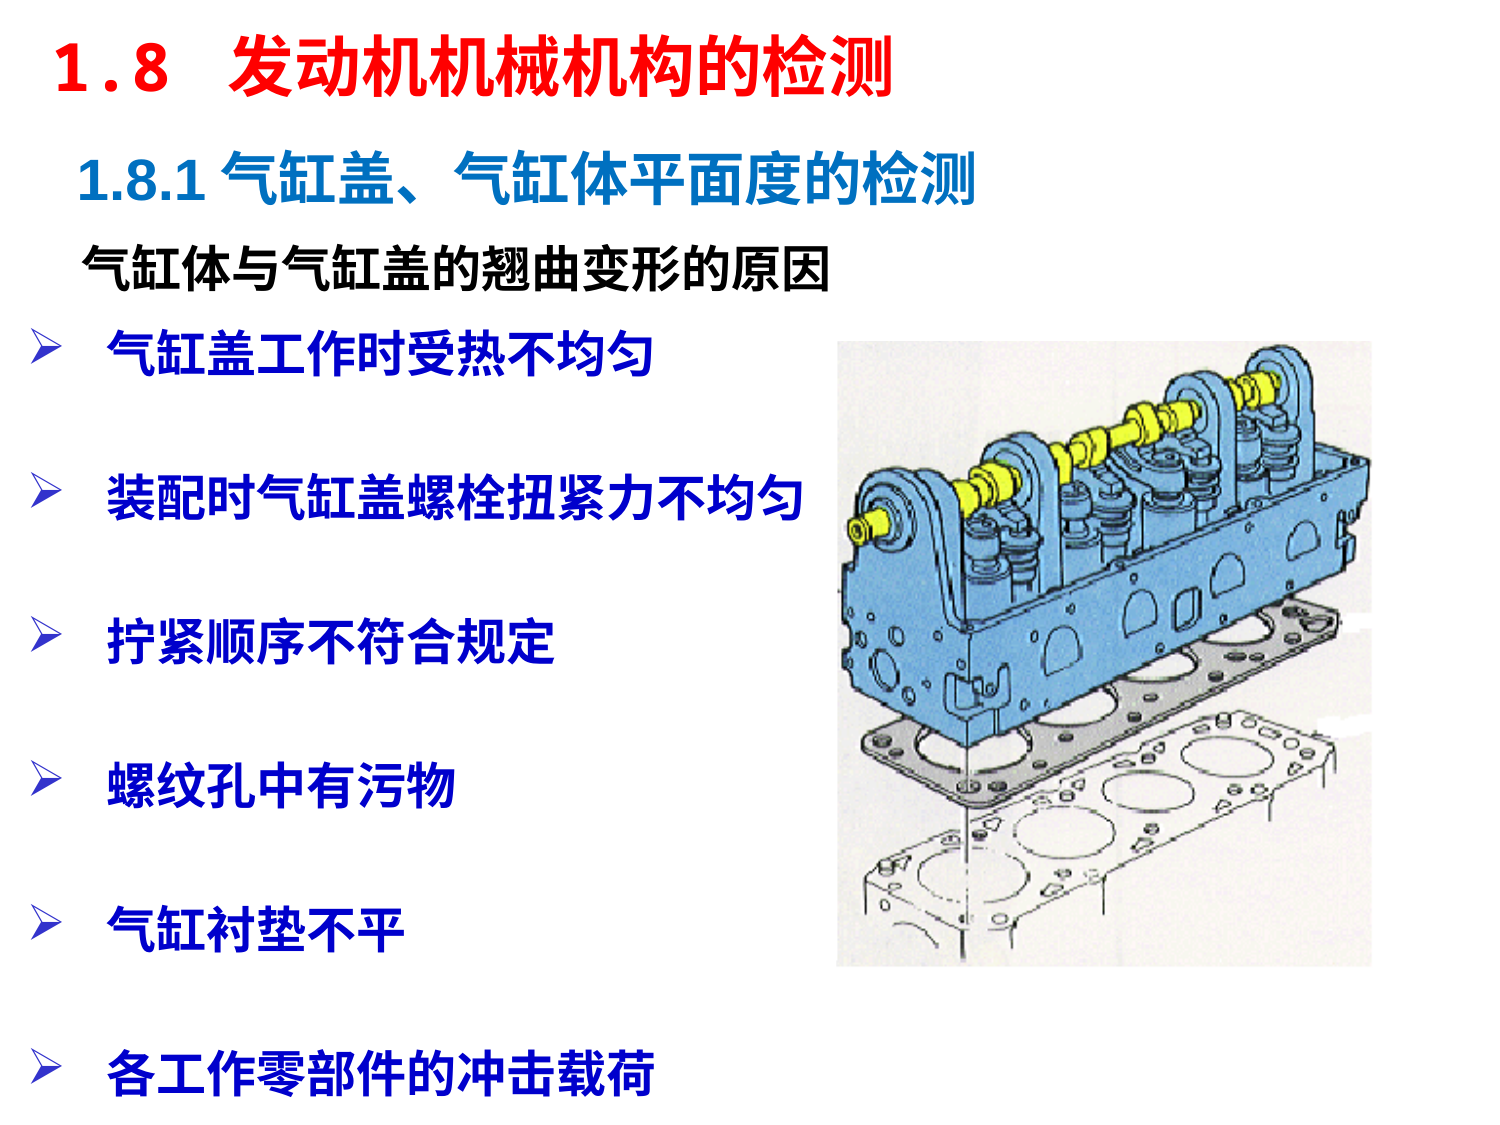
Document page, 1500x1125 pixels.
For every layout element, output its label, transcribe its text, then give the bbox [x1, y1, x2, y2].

text_box 气缸盖工作时受热不均匀 装配时气缸盖螺栓扭紧力不均匀 拧紧顺序不符合规定 螺纹孔中有污物 气缸衬垫不平 各工作零部件的冲击载荷 [26, 310, 868, 1111]
text_box 1.8 发动机机械机构的检测 [51, 31, 1067, 135]
text_box 气缸体与气缸盖的翘曲变形的原因 [66, 209, 902, 327]
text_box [836, 341, 1376, 969]
text_box 1.8.1气缸盖、气缸体平面度的检测 [61, 134, 993, 220]
